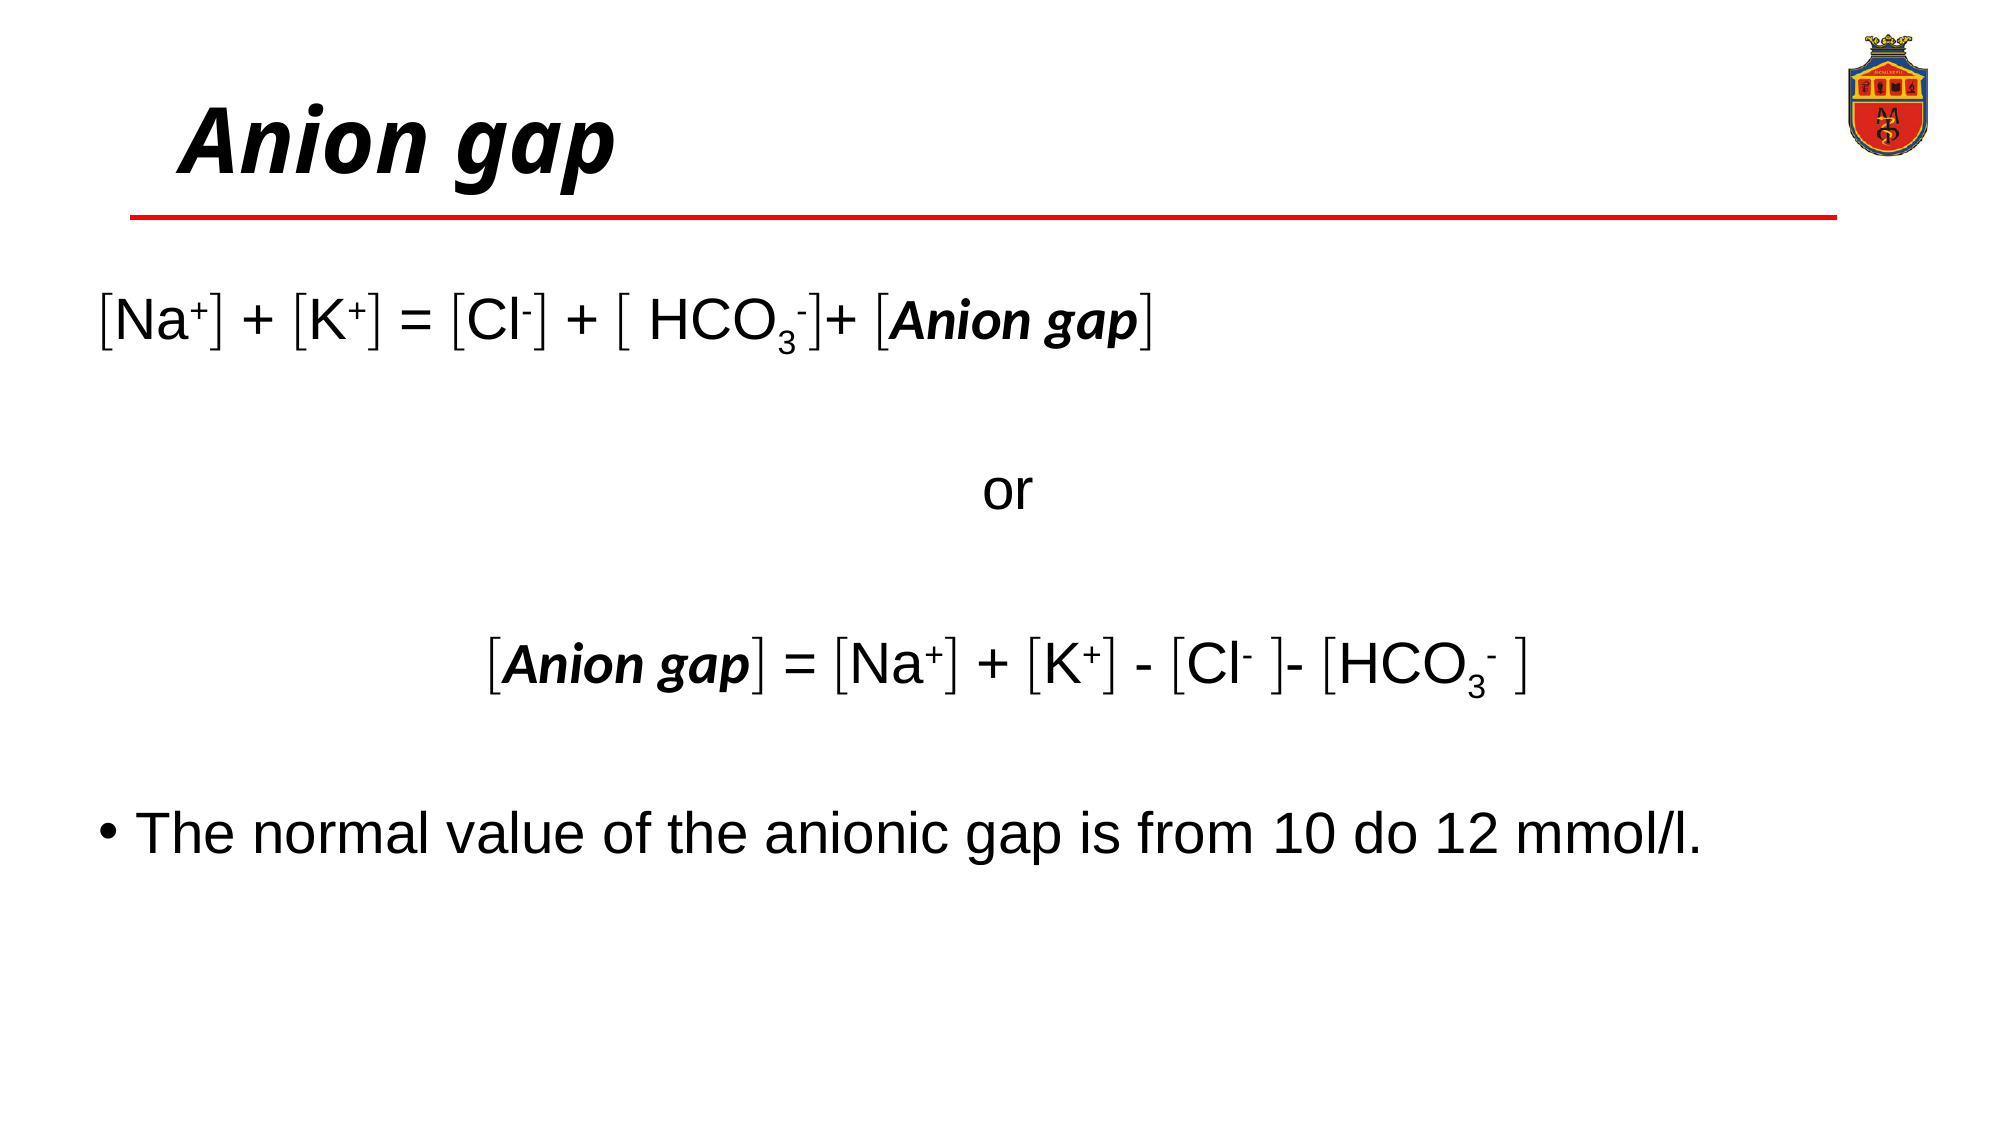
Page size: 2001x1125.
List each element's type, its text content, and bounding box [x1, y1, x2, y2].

list Na+ + K+ = Cl- +  HCO3-+ Anion gap or Anion gap = Na+ + K+ - Cl- - HCO3-  The normal value of the anionic gap is from 10 do 12 mmol/l. [83, 275, 1934, 950]
title Anion gap [166, 81, 1867, 207]
picture [1794, 16, 1969, 189]
